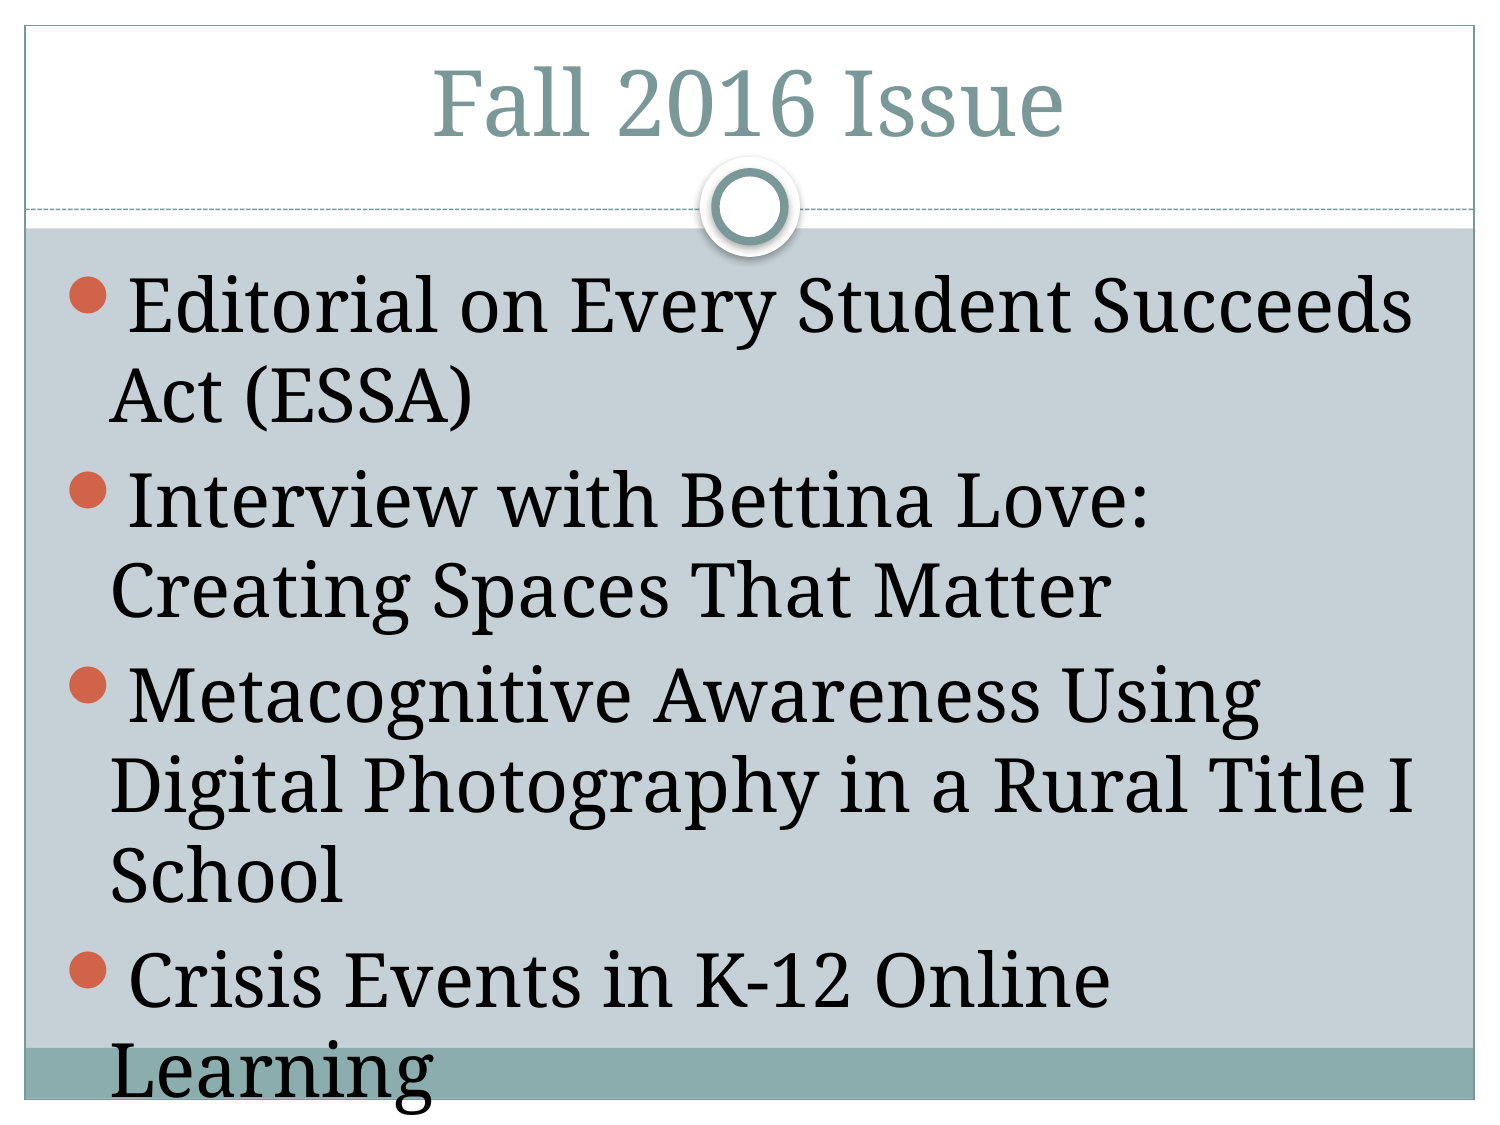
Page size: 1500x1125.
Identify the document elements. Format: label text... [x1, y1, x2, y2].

list Editorial on Every Student Succeeds Act (ESSA) Interview with Bettina Love: Creating Spaces That Matter Metacognitive Awareness Using Digital Photography in a Rural Title I School Crisis Events in K-12 Online Learning [49, 250, 1445, 1038]
title Fall 2016 Issue [49, 37, 1450, 162]
